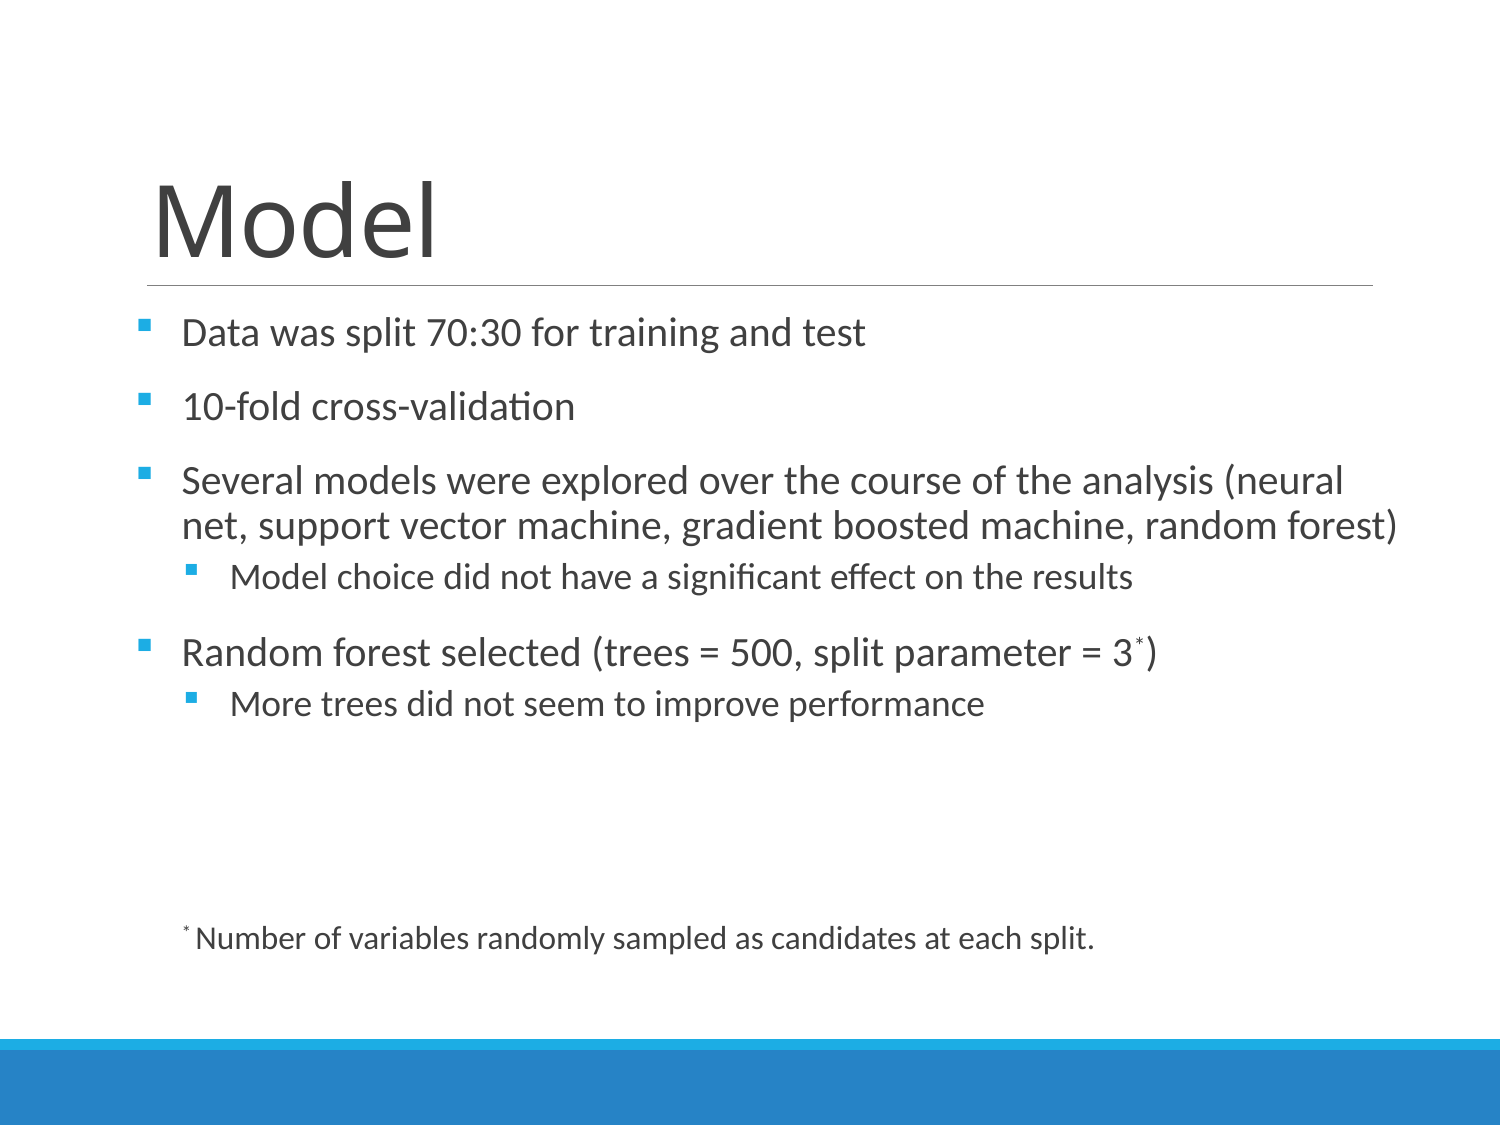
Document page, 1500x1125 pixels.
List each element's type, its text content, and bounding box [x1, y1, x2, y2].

list Data was split 70:30 for training and test 10-fold cross-validation Several models were explored over the course of the analysis (neural net, support vector machine, gradient boosted machine, random forest) Model choice did not have a significant effect on the results Random forest selected (trees = 500, split parameter = 3*) More trees did not seem to improve performance [135, 302, 1409, 963]
text_box * Number of variables randomly sampled as candidates at each split. [135, 913, 1373, 1001]
title Model [135, 47, 1373, 285]
